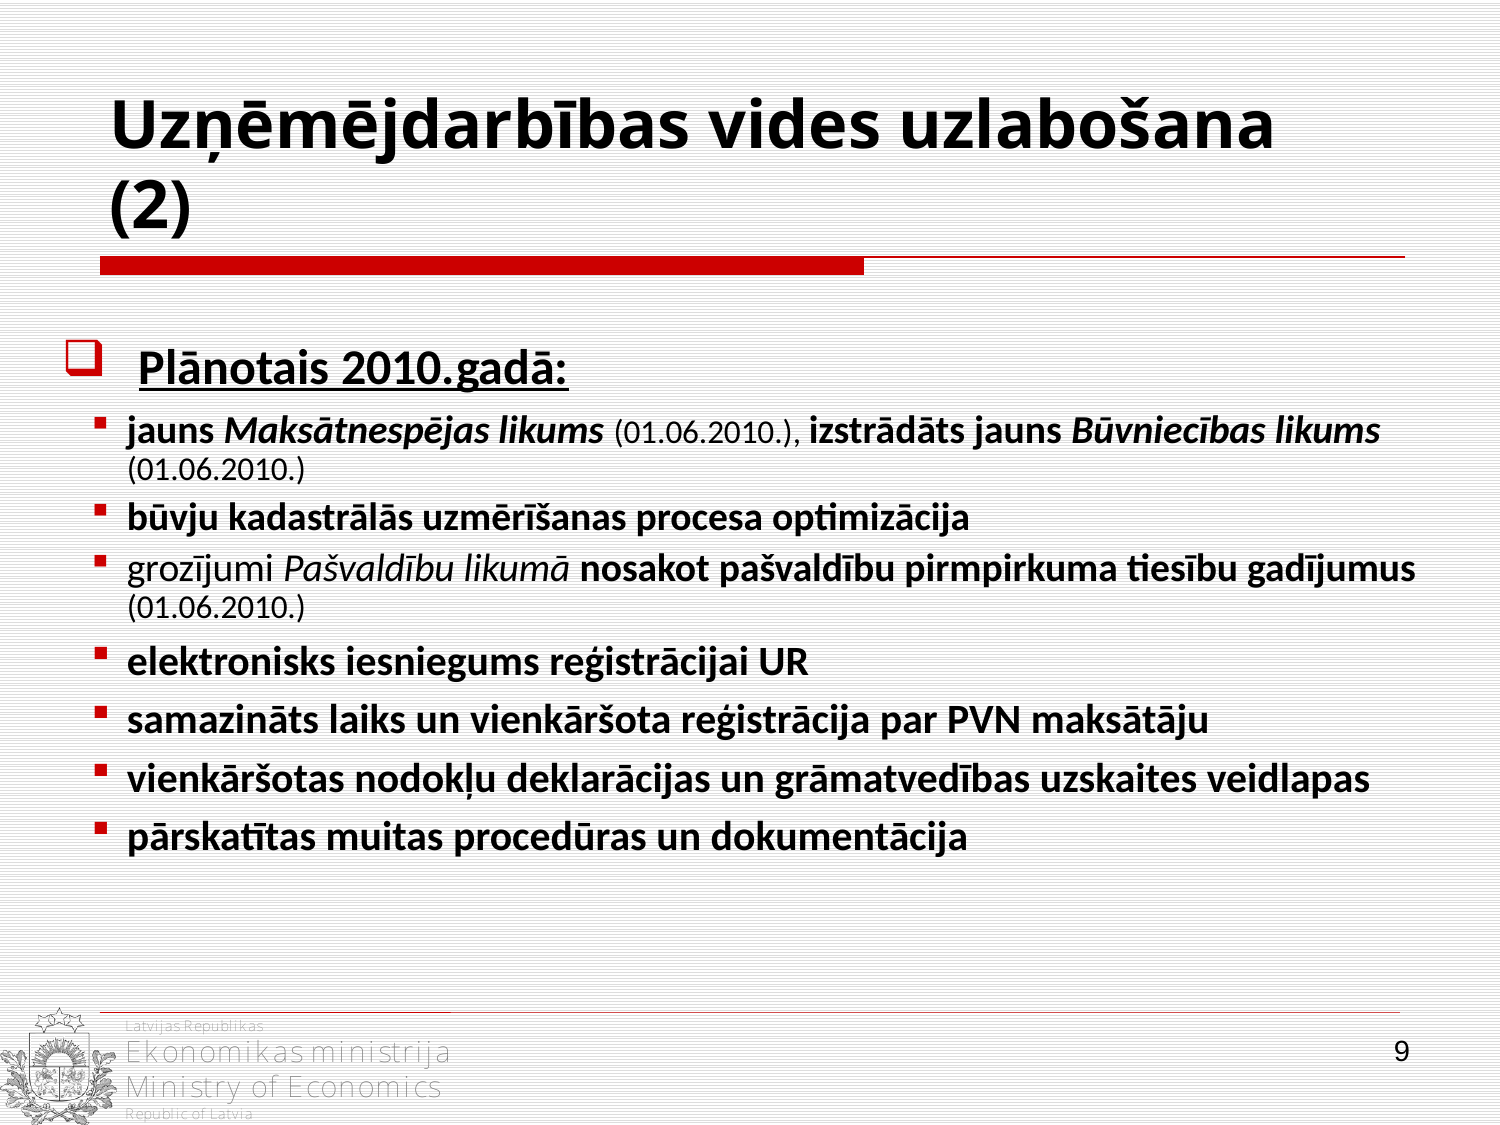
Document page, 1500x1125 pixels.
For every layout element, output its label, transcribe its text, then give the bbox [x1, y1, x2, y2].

picture [0, 1007, 117, 1125]
slide_number 9 [1074, 1024, 1426, 1103]
list Plānotais 2010.gadā: jauns Maksātnespējas likums (01.06.2010.), izstrādāts jauns Būvniecības likums (01.06.2010.) būvju kadastrālās uzmērīšanas procesa optimizācija grozījumi Pašvaldību likumā nosakot pašvaldību pirmpirkuma tiesību gadījumus (01.06.2010.) elektronisks iesniegums reģistrācijai UR samazināts laiks un vienkāršota reģistrācija par PVN maksātāju vienkāršotas nodokļu deklarācijas un grāmatvedības uzskaites veidlapas pārskatītas muitas procedūras un dokumentācija [46, 269, 1477, 1020]
title Uzņēmējdarbības vides uzlabošana (2) [93, 49, 1383, 250]
